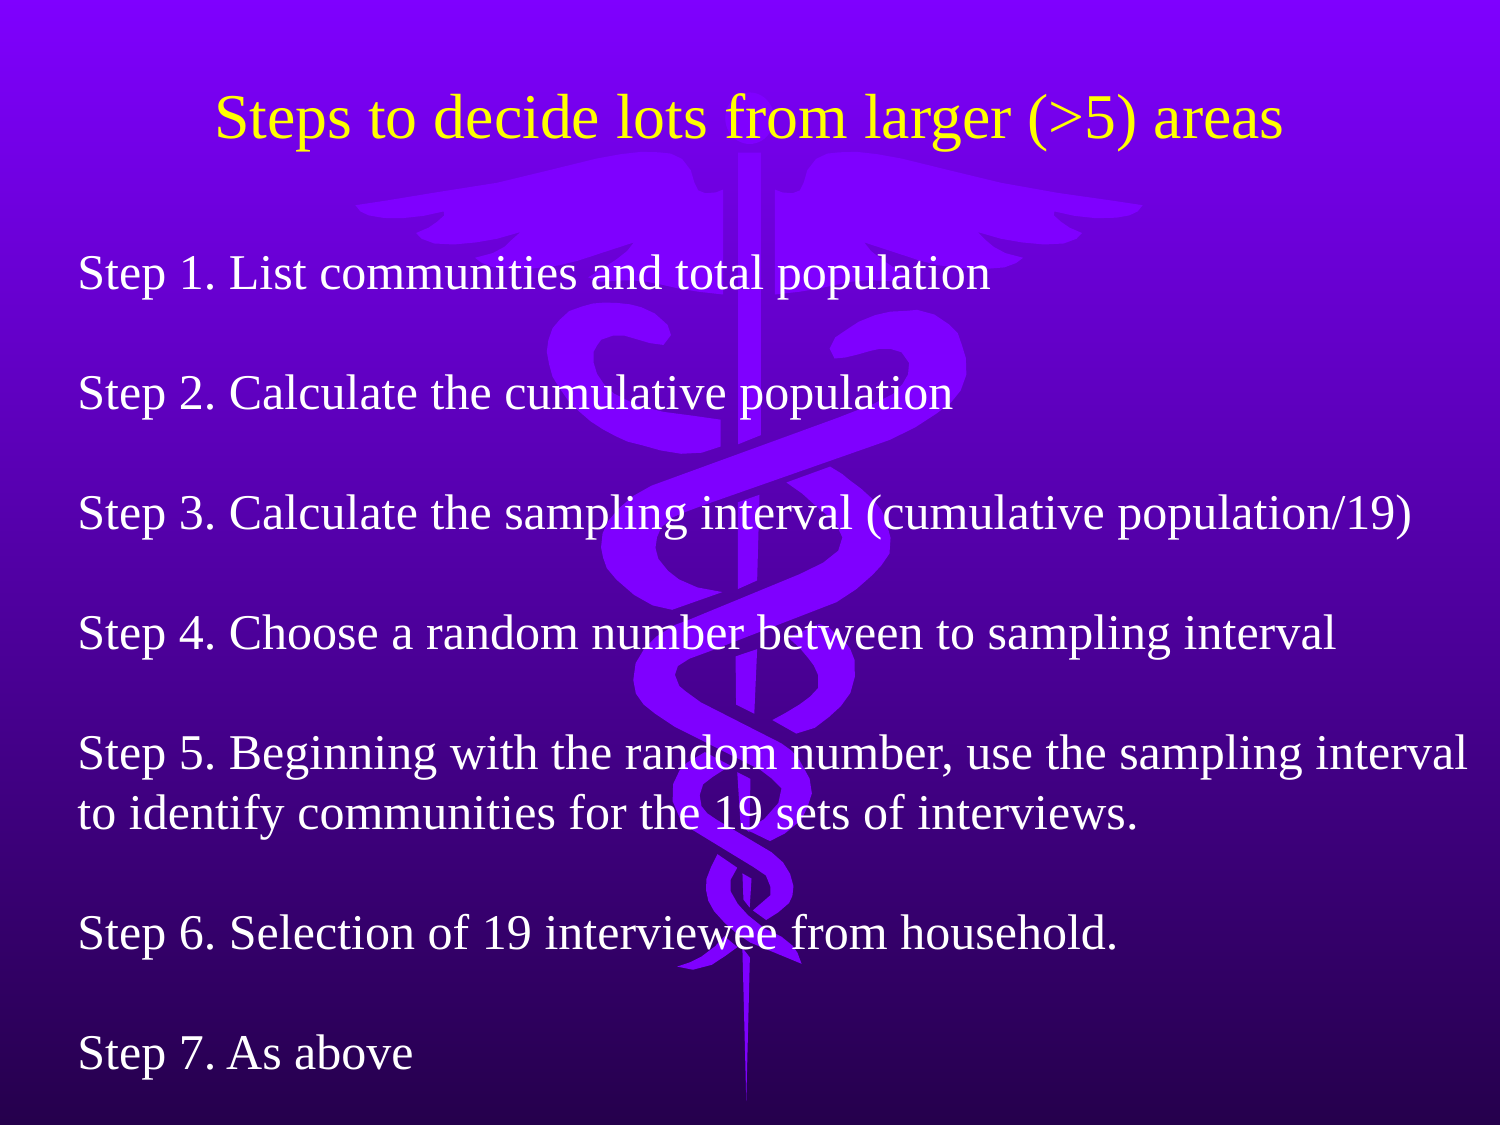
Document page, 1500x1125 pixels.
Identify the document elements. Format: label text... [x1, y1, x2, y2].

title Steps to decide lots from larger (>5) areas [112, 65, 1388, 231]
text_box Step 1. List communities and total population Step 2. Calculate the cumulative population Step 3. Calculate the sampling interval (cumulative population/19) Step 4. Choose a random number between to sampling interval Step 5. Beginning with the random number, use the sampling interval to identify communities for the 19 sets of interviews. Step 6. Selection of 19 interviewee from household. Step 7. As above [62, 231, 1500, 1125]
